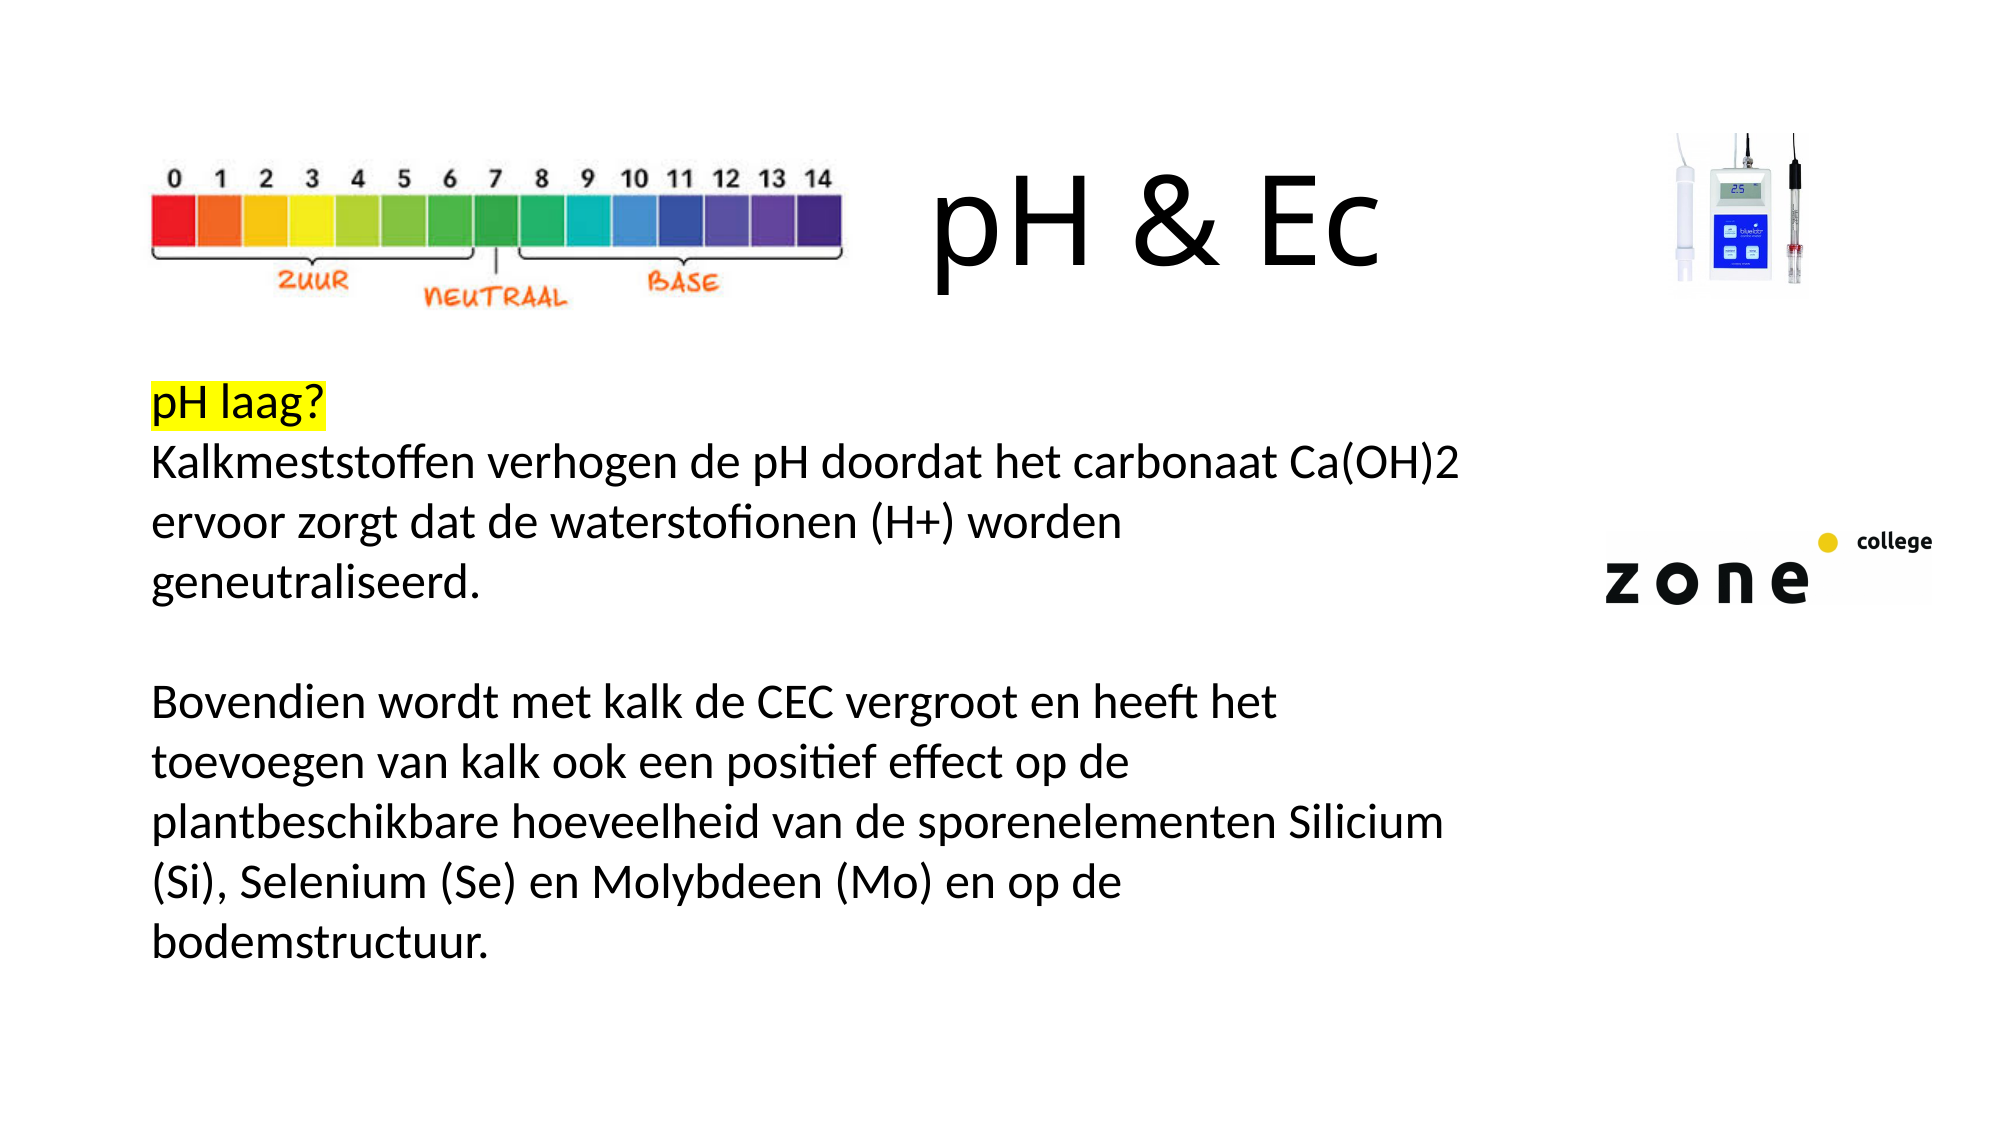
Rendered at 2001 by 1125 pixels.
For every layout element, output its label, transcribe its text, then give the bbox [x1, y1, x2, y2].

text_box pH laag? Kalkmeststoffen verhogen de pH doordat het carbonaat Ca(OH)2 ervoor zorgt dat de waterstofionen (H+) worden geneutraliseerd. Bovendien wordt met kalk de CEC vergroot en heeft het toevoegen van kalk ook een positief effect op de plantbeschikbare hoeveelheid van de sporenelementen Silicium (Si), Selenium (Se) en Molybdeen (Mo) en op de bodemstructuur. [136, 361, 1477, 1022]
text_box pH & Ec [912, 133, 1399, 298]
picture [136, 147, 860, 318]
picture [1654, 133, 1821, 299]
picture [1606, 531, 1932, 605]
